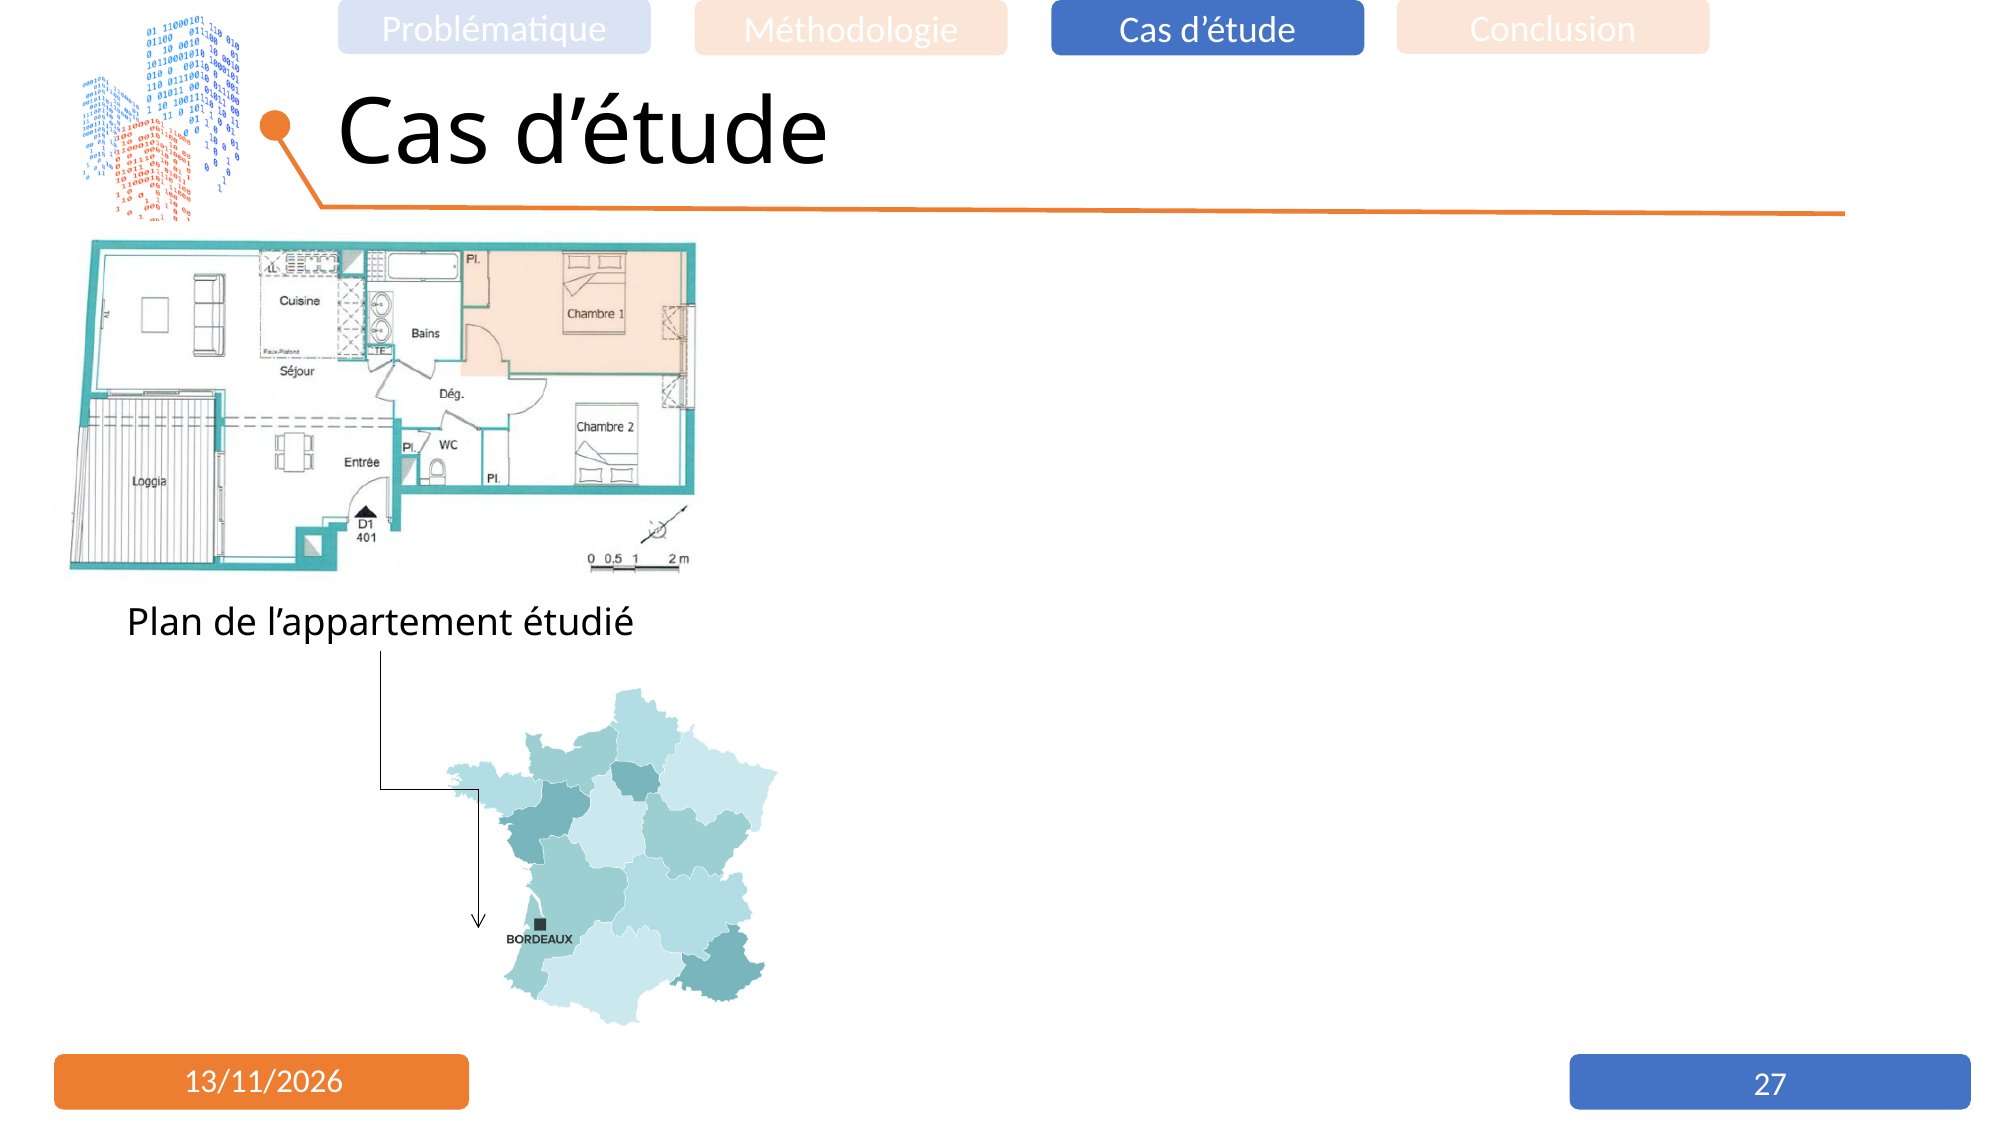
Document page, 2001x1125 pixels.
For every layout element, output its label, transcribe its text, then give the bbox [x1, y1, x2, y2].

title Cas d’étude [321, 76, 1863, 184]
text_box Méthodologie [693, 0, 1009, 57]
text_box Problématique [336, 0, 652, 56]
picture [24, 0, 711, 592]
text_box Conclusion [1395, 0, 1711, 56]
text_box Cas d’étude [1050, 0, 1366, 57]
text_box Plan de l’appartement étudié [111, 592, 650, 651]
slide_number 27 [1569, 1054, 1971, 1110]
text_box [291, 741, 568, 839]
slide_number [57, 1049, 470, 1110]
picture [441, 686, 783, 1027]
